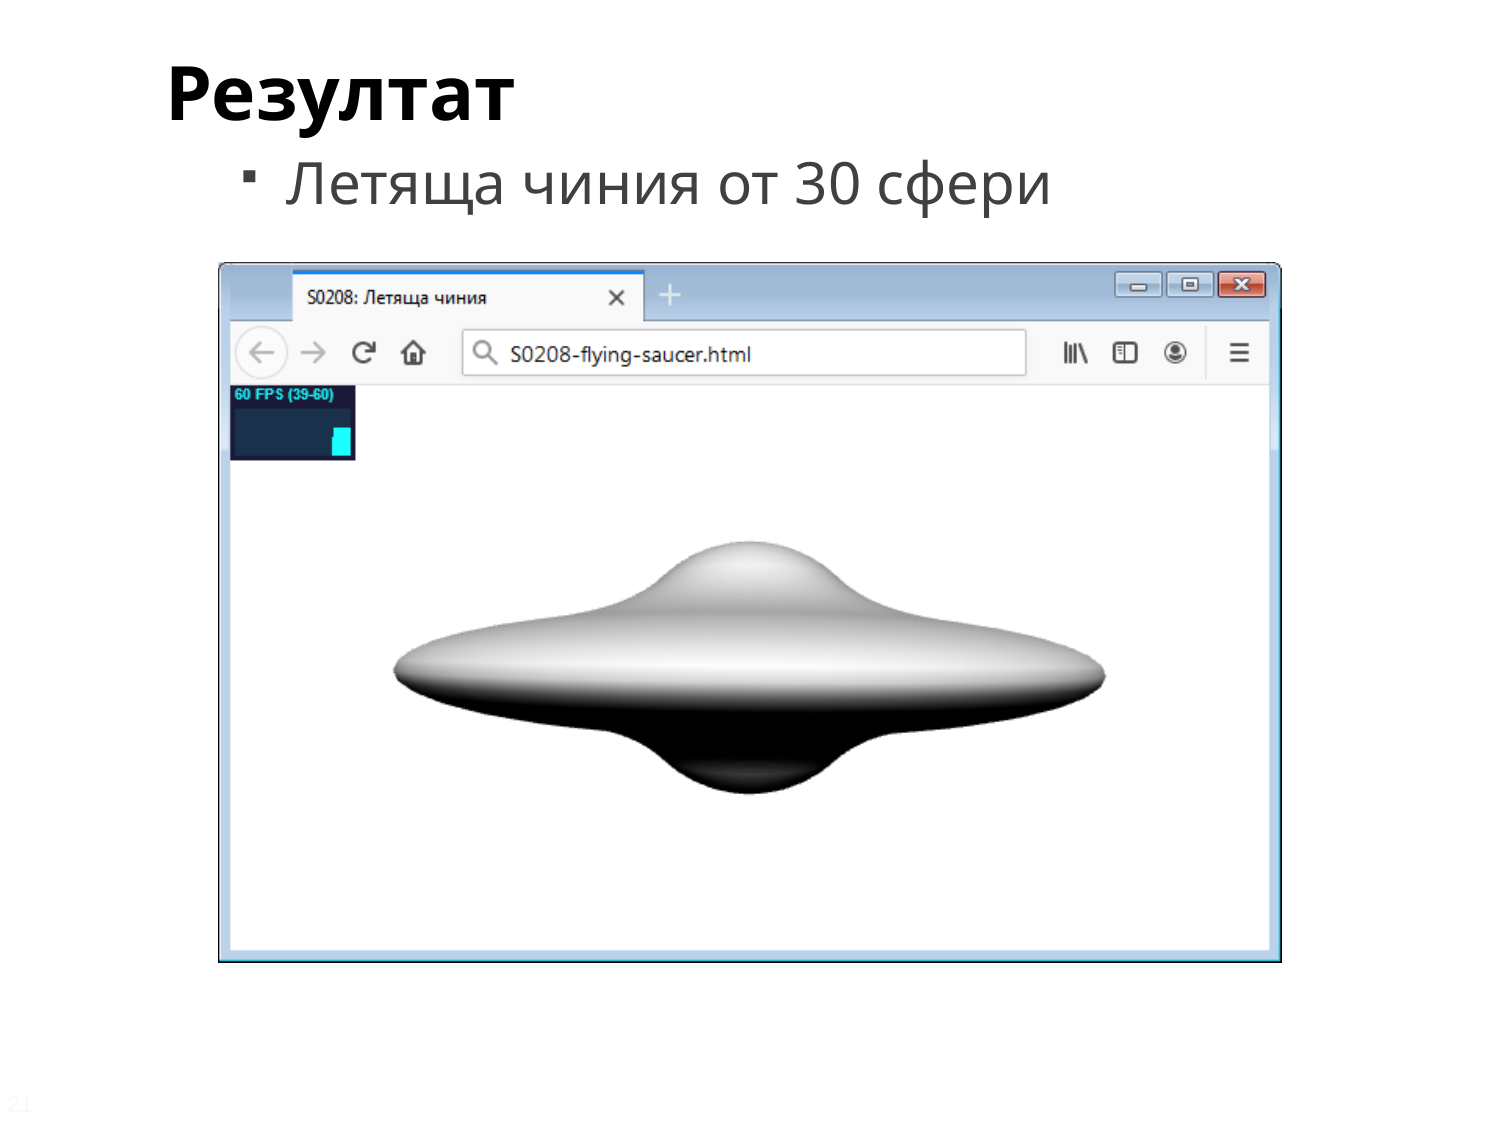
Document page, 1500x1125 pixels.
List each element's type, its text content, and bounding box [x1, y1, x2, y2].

picture [218, 262, 1282, 963]
list Резултат Летяща чиния от 30 сфери [150, 37, 1488, 1113]
